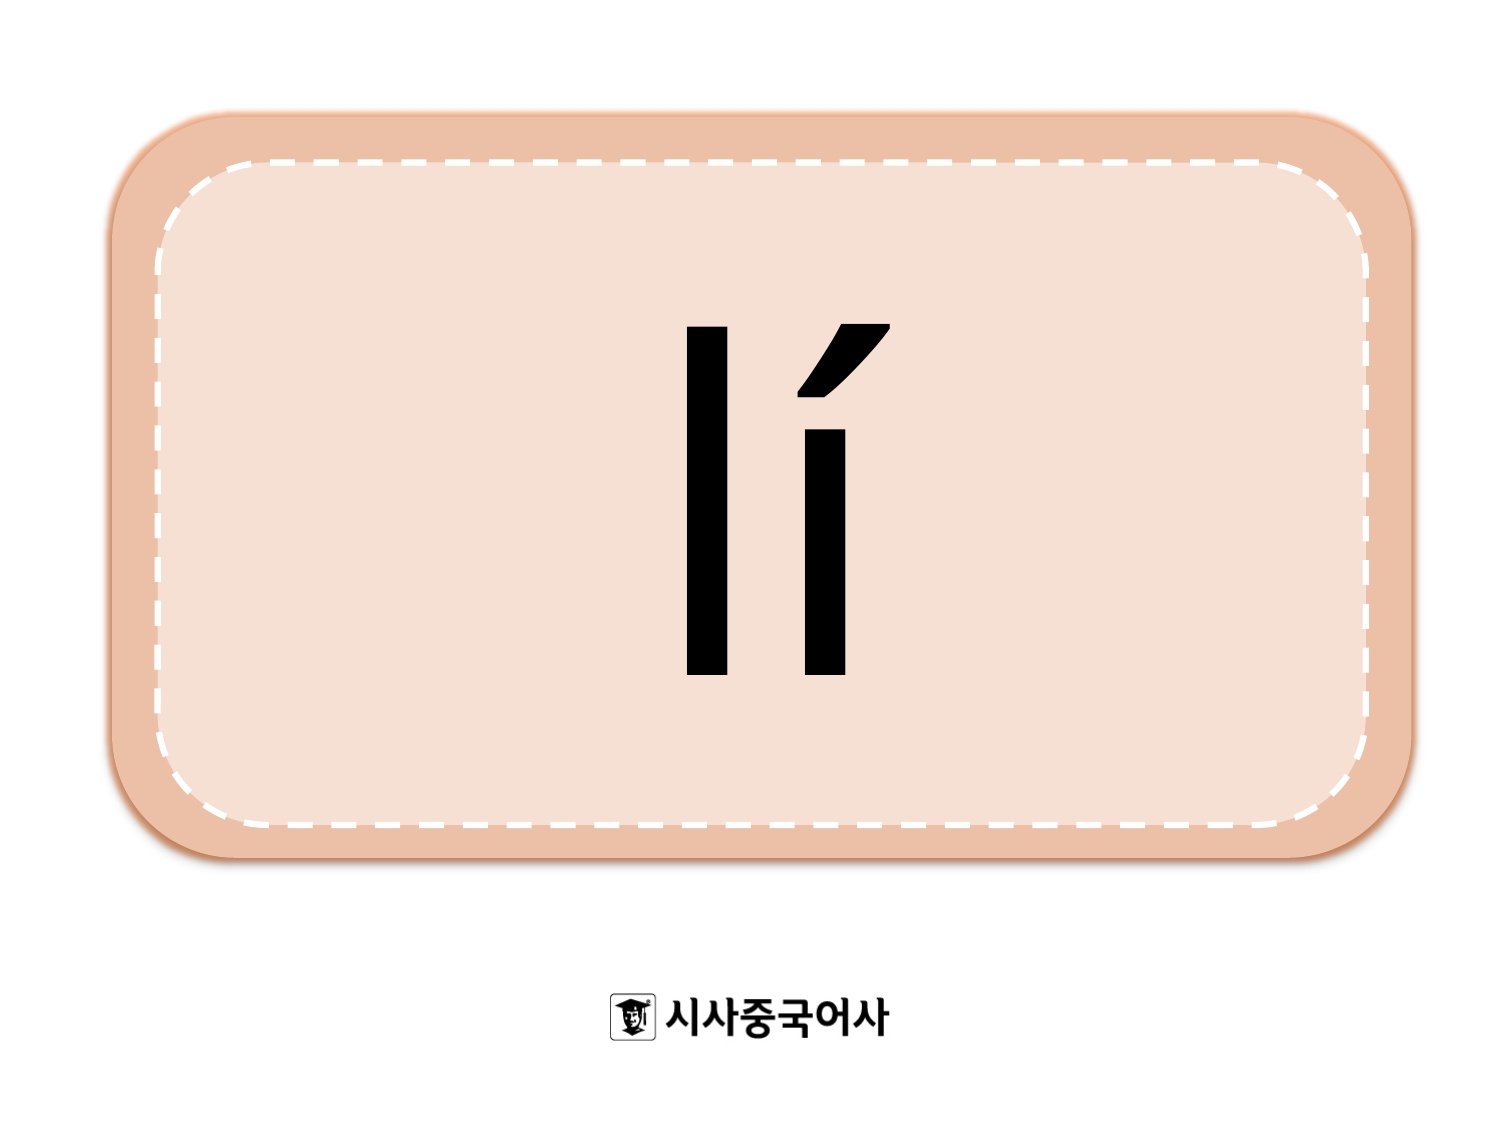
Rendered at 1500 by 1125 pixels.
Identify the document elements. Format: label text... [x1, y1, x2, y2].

picture [602, 987, 898, 1047]
text_box lí [162, 160, 1371, 824]
